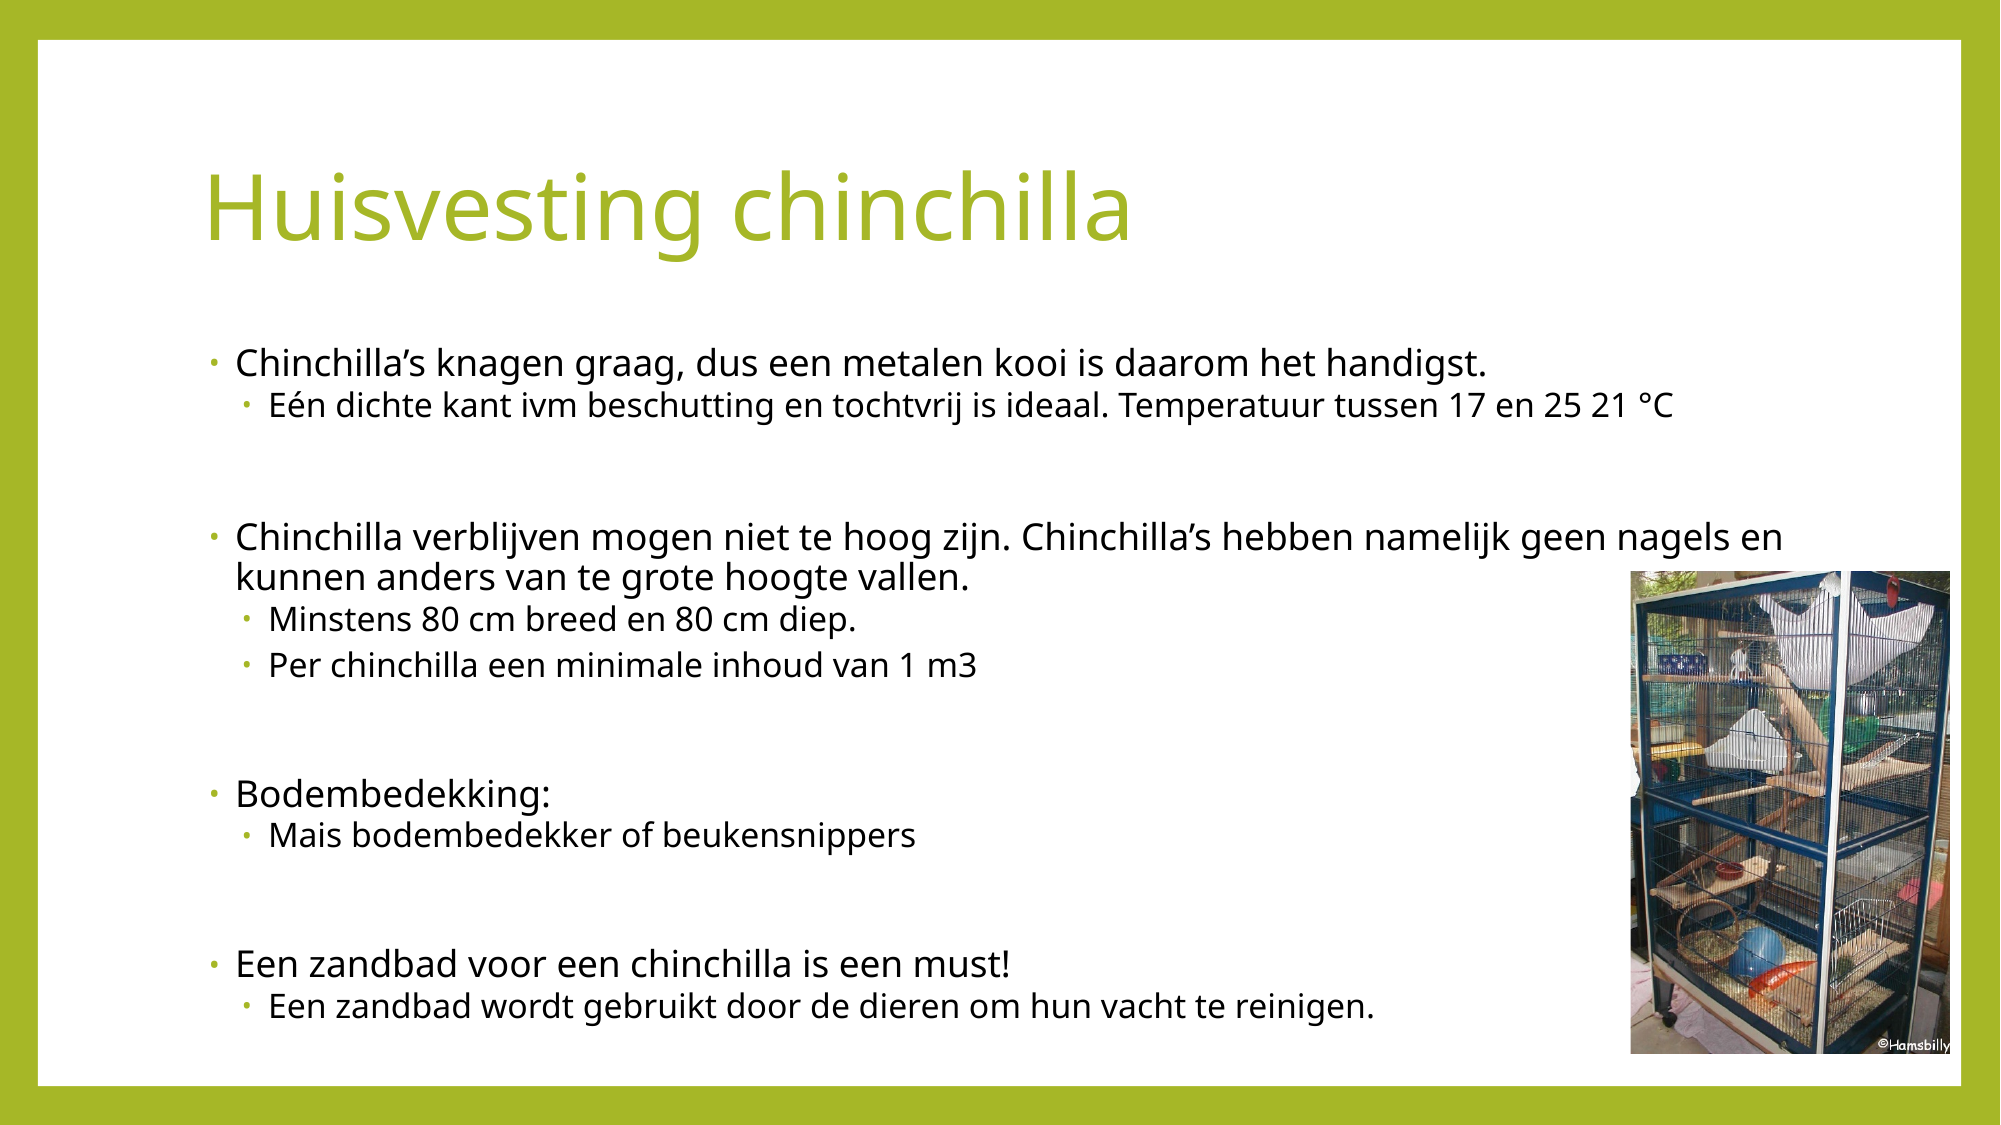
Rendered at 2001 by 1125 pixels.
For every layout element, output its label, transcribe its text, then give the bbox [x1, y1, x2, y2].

picture [1630, 571, 1951, 1054]
list Chinchilla’s knagen graag, dus een metalen kooi is daarom het handigst. Eén dichte kant ivm beschutting en tochtvrij is ideaal. Temperatuur tussen 17 en 25 21 °C Chinchilla verblijven mogen niet te hoog zijn. Chinchilla’s hebben namelijk geen nagels en kunnen anders van te grote hoogte vallen. Minstens 80 cm breed en 80 cm diep. Per chinchilla een minimale inhoud van 1 m3 Bodembedekking: Mais bodembedekker of beukensnippers Een zandbad voor een chinchilla is een must! Een zandbad wordt gebruikt door de dieren om hun vacht te reinigen. [187, 337, 1808, 1039]
title Huisvesting chinchilla [187, 99, 1808, 323]
